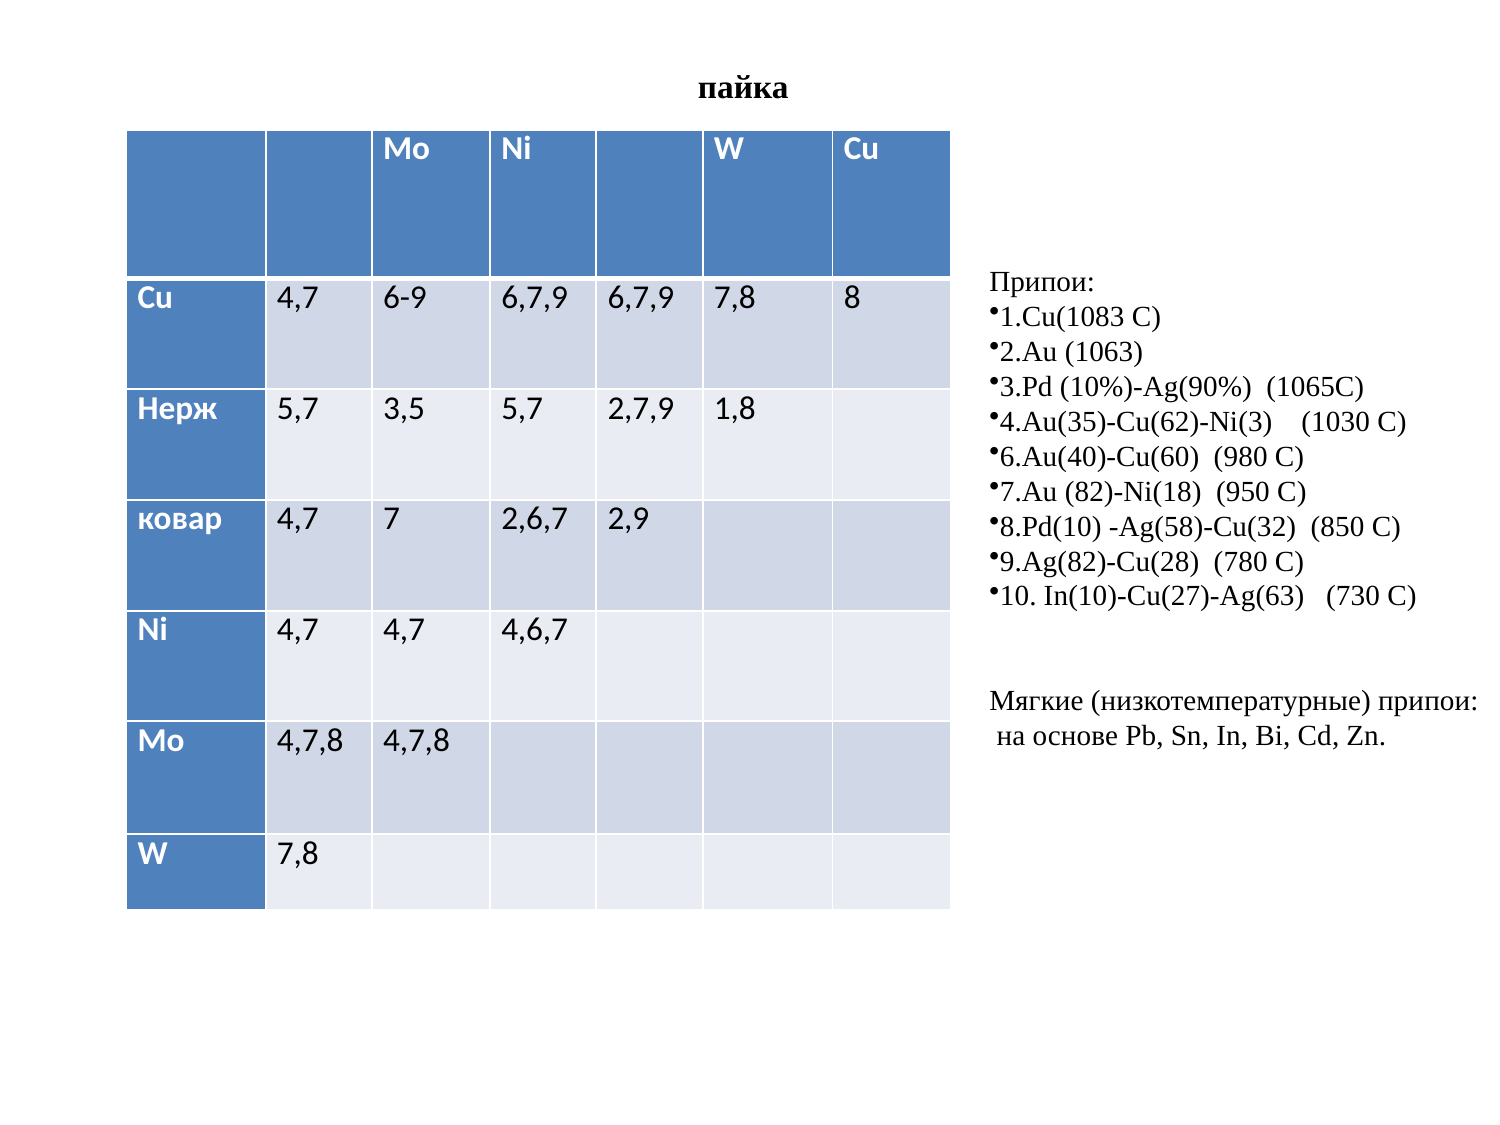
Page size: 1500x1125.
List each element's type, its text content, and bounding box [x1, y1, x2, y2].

table_header [597, 131, 702, 276]
table_cell [597, 722, 702, 833]
table_cell 2,7,9 [597, 390, 702, 499]
table_cell W [127, 835, 265, 909]
table_cell [704, 501, 832, 610]
text_box Припои: 1.Cu(1083 C) 2.Au (1063) 3.Pd (10%)-Ag(90%) (1065C) 4.Au(35)-Cu(62)-Ni(3) (1030 C) 6.Au(40)-Cu(60) (980 C) 7.Au (82)-Ni(18) (950 C) 8.Pd(10) -Ag(58)-Cu(32) (850 C) 9.Ag(82)-Cu(28) (780 C) 10. In(10)-Cu(27)-Ag(63) (730 C) Мягкие (низкотемпературные) припои: на основе Pb, Sn, In, Bi, Cd, Zn. [974, 234, 1500, 759]
table_cell 4,7,8 [373, 722, 489, 833]
table_cell 4,7 [373, 612, 489, 720]
table_cell [704, 835, 832, 909]
table_cell 8 [833, 281, 950, 388]
table_header [127, 131, 265, 276]
table_cell 7,8 [267, 835, 371, 909]
table_cell [833, 612, 950, 720]
table_cell 1,8 [704, 390, 832, 499]
table_cell [491, 722, 595, 833]
table_cell 6,7,9 [597, 281, 702, 388]
table_header W [704, 131, 832, 276]
table_header [267, 131, 371, 276]
table_cell ковар [127, 501, 265, 610]
table_header Cu [833, 131, 950, 276]
table_cell 4,7 [267, 612, 371, 720]
table_cell 4,7 [267, 281, 371, 388]
table_cell 4,6,7 [491, 612, 595, 720]
table_cell Mo [127, 722, 265, 833]
table_cell [491, 835, 595, 909]
table_cell 4,7 [267, 501, 371, 610]
table_cell 5,7 [491, 390, 595, 499]
table_header Mo [373, 131, 489, 276]
table_cell Ni [127, 612, 265, 720]
table_cell 7 [373, 501, 489, 610]
table_cell 6,7,9 [491, 281, 595, 388]
table_cell [597, 835, 702, 909]
table_cell Нерж [127, 390, 265, 499]
table_cell 4,7,8 [267, 722, 371, 833]
table_cell [597, 612, 702, 720]
table_header Ni [491, 131, 595, 276]
table_cell 6-9 [373, 281, 489, 388]
table_cell [704, 722, 832, 833]
table_cell 2,6,7 [491, 501, 595, 610]
table_cell [833, 835, 950, 909]
table_cell 7,8 [704, 281, 832, 388]
table_cell [704, 612, 832, 720]
table_cell 2,9 [597, 501, 702, 610]
table_cell 3,5 [373, 390, 489, 499]
table_cell Cu [127, 281, 265, 388]
table_cell [833, 390, 950, 499]
table_cell 5,7 [267, 390, 371, 499]
table_cell [373, 835, 489, 909]
table_cell [833, 501, 950, 610]
table_cell [833, 722, 950, 833]
title пайка [75, 45, 1412, 126]
